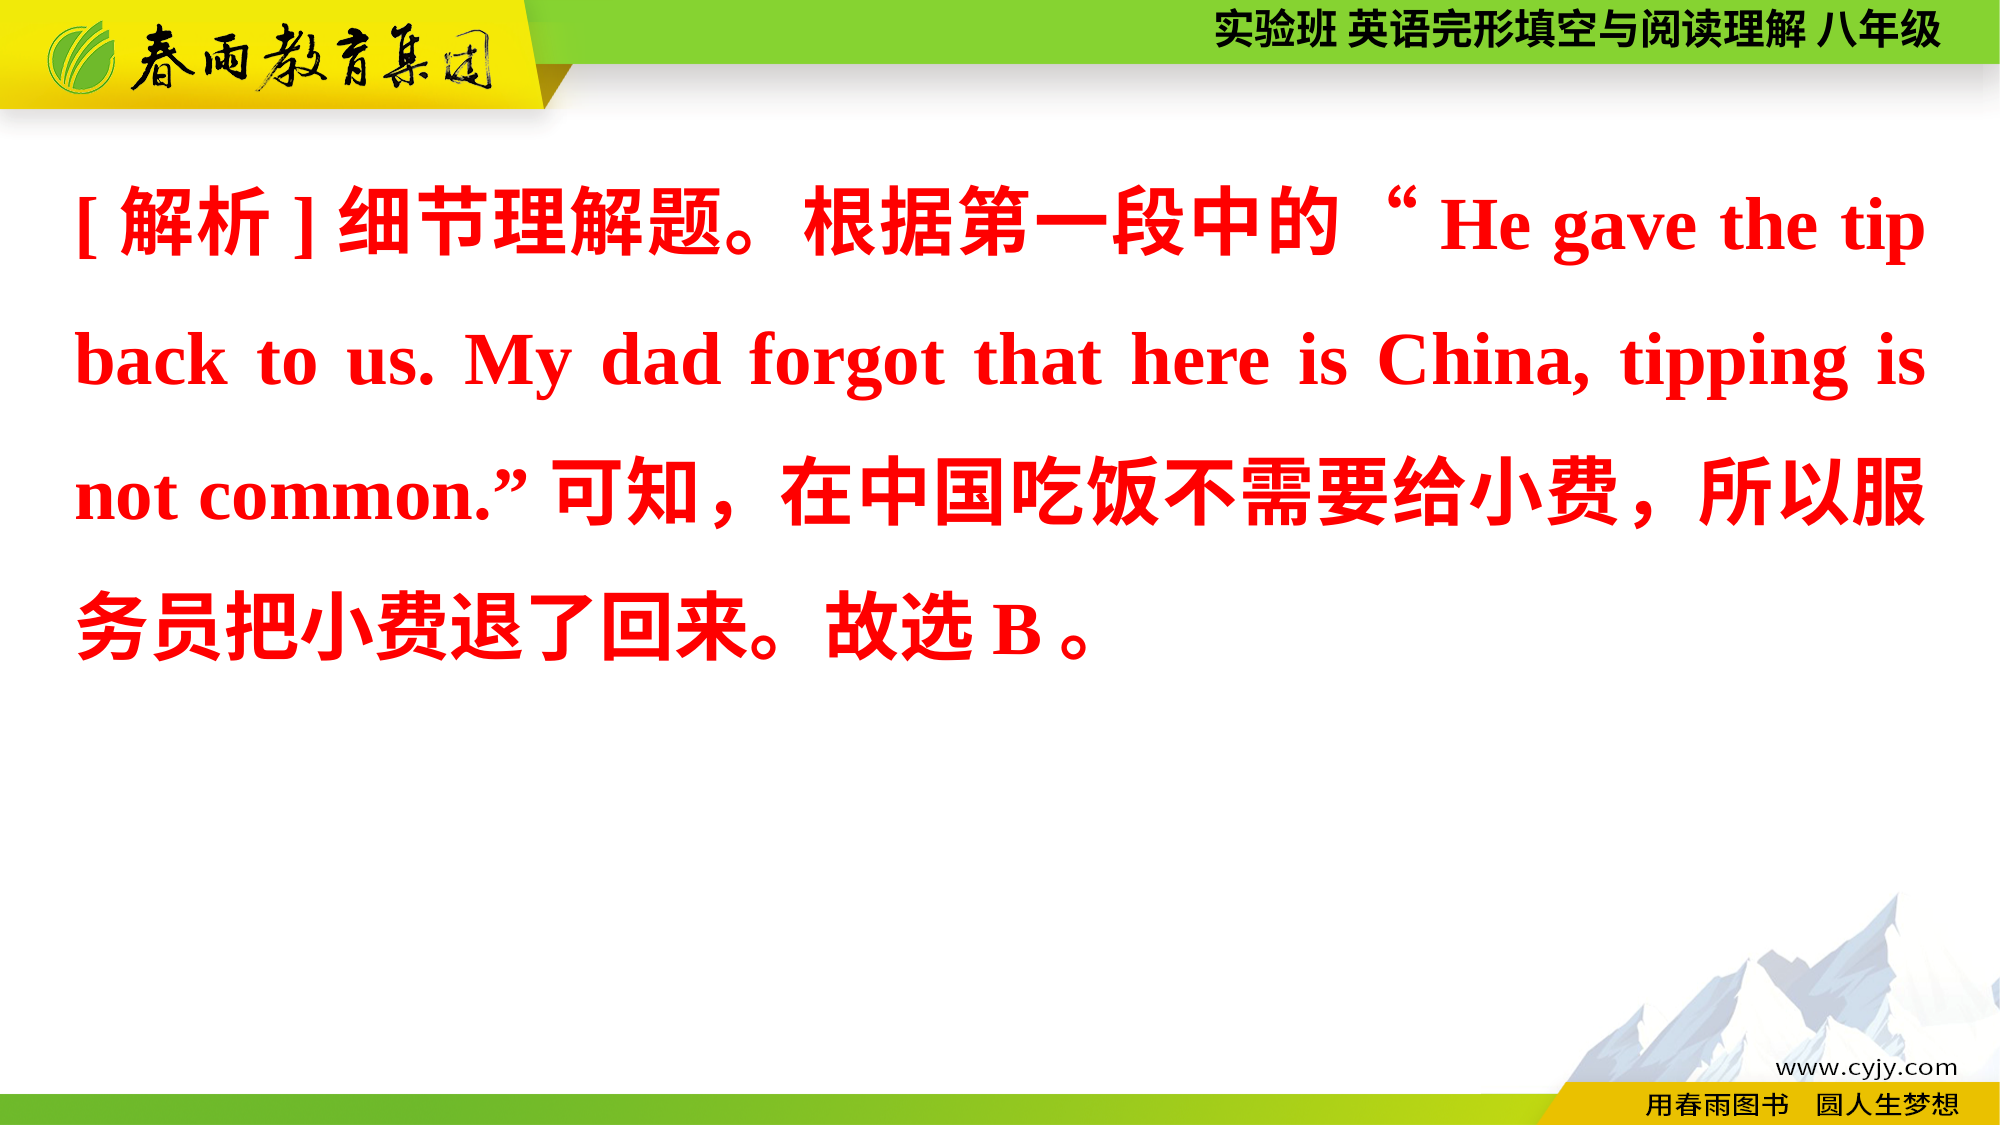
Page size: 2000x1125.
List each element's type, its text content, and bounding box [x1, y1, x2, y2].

list [解析]细节理解题。根据第一段中的“He gave the tip back to us. My dad forgot that here is China, tipping is not common.”可知，在中国吃饭不需要给小费，所以服务员把小费退了回来。故选B。 [59, 122, 1944, 666]
picture [0, 0, 2000, 1125]
